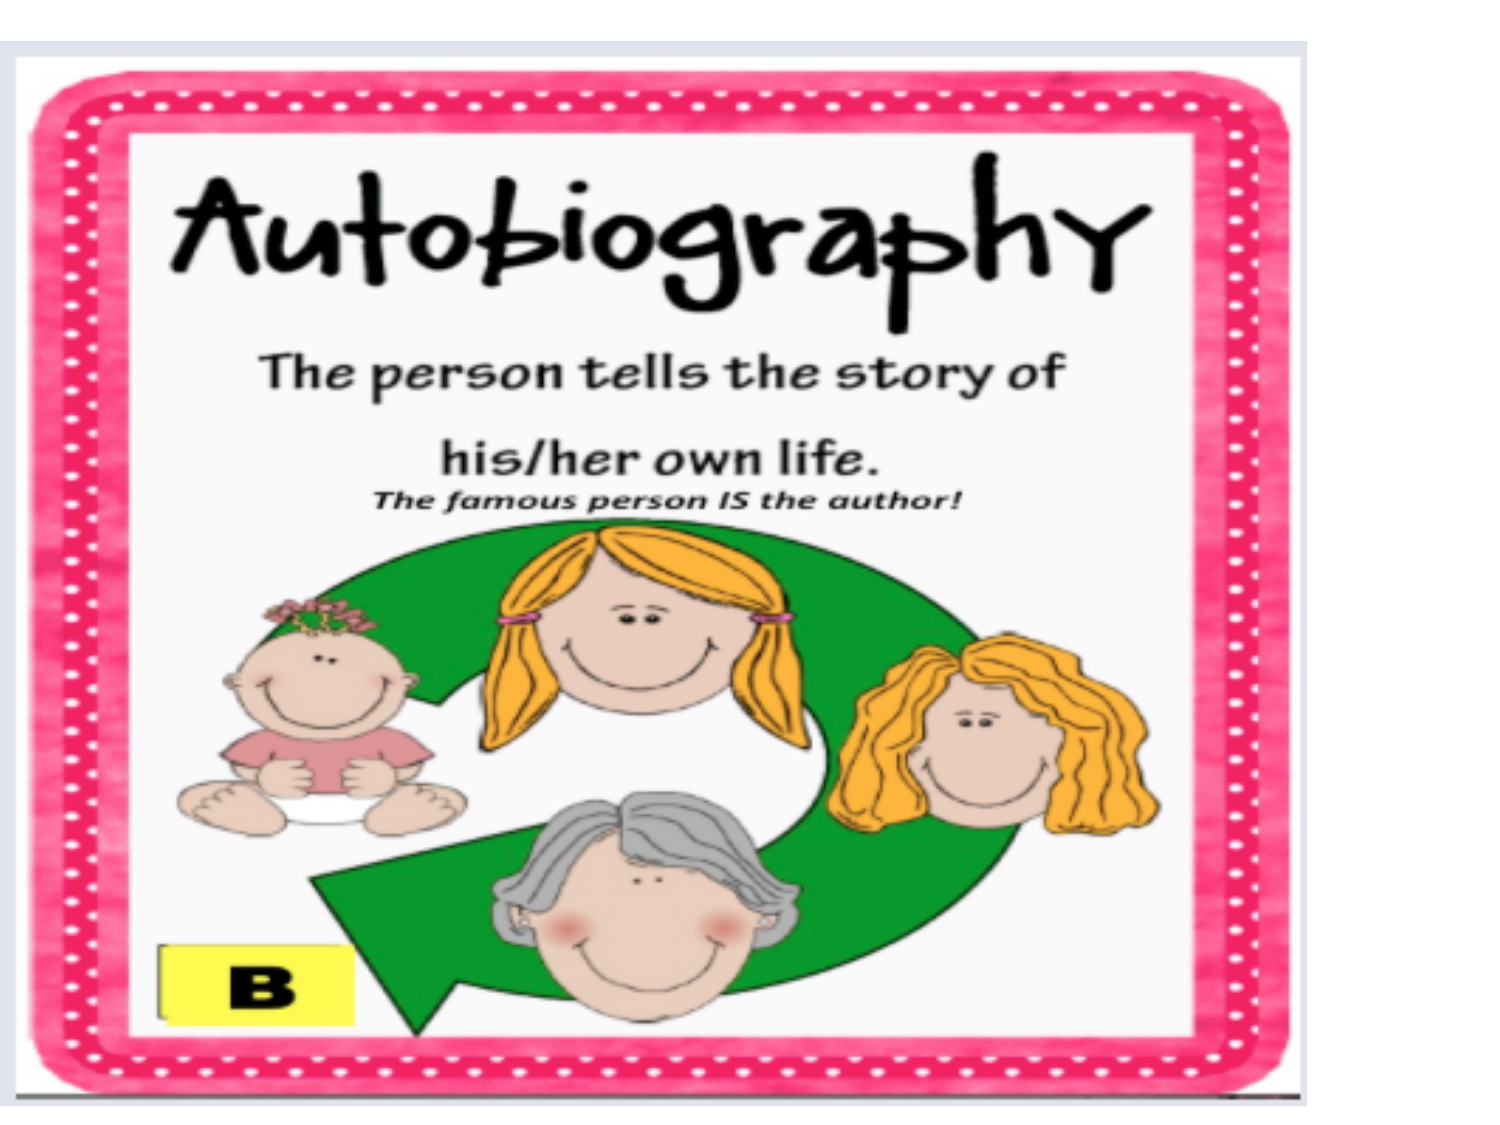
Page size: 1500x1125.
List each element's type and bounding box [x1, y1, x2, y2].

picture [0, 41, 1307, 1106]
